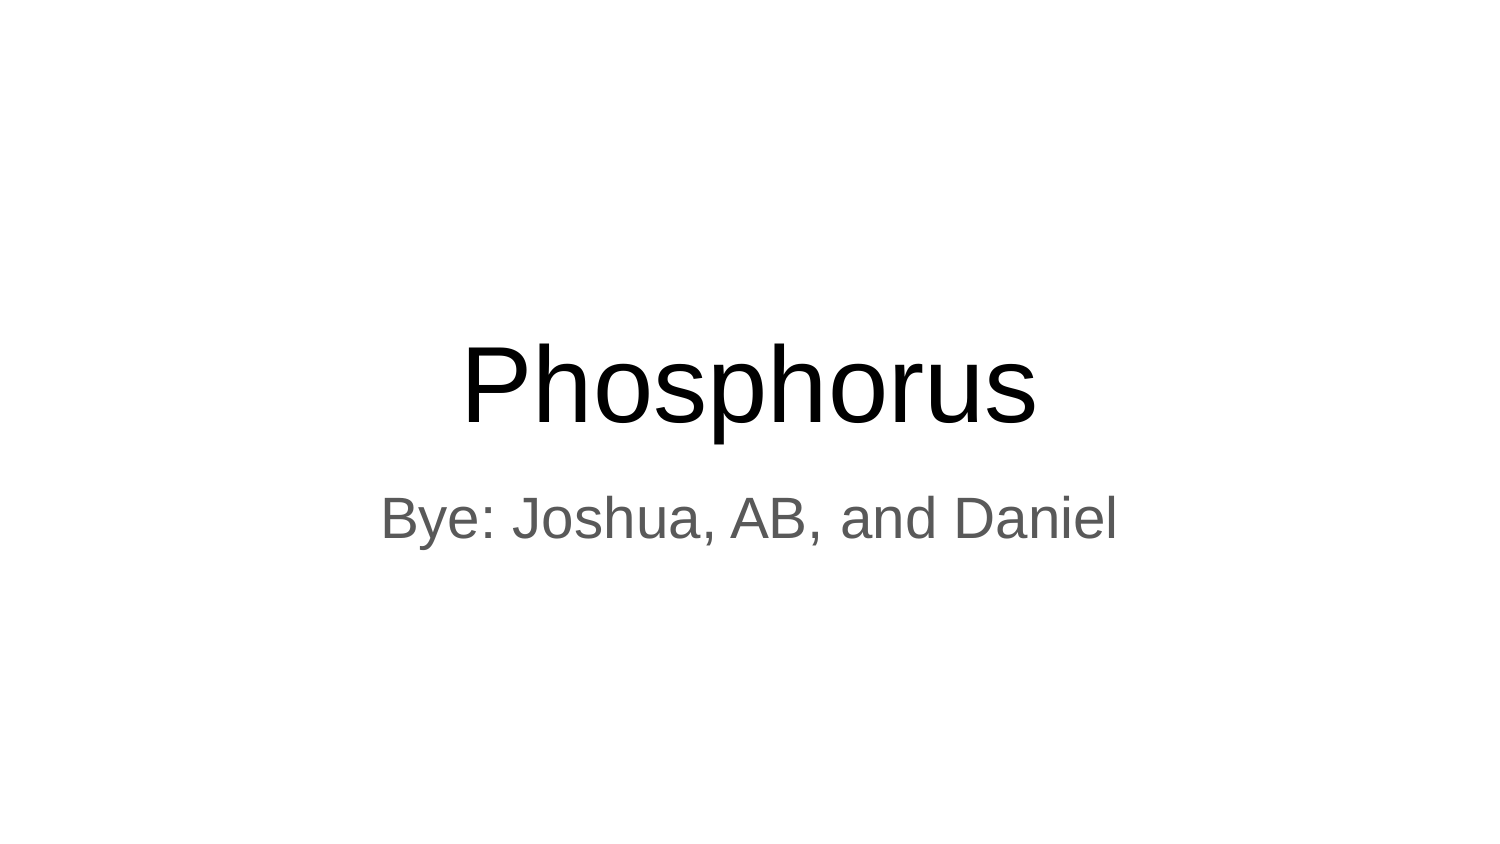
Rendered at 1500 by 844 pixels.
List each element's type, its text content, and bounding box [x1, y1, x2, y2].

title Phosphorus [51, 122, 1449, 459]
subtitle Bye: Joshua, AB, and Daniel [51, 464, 1449, 595]
